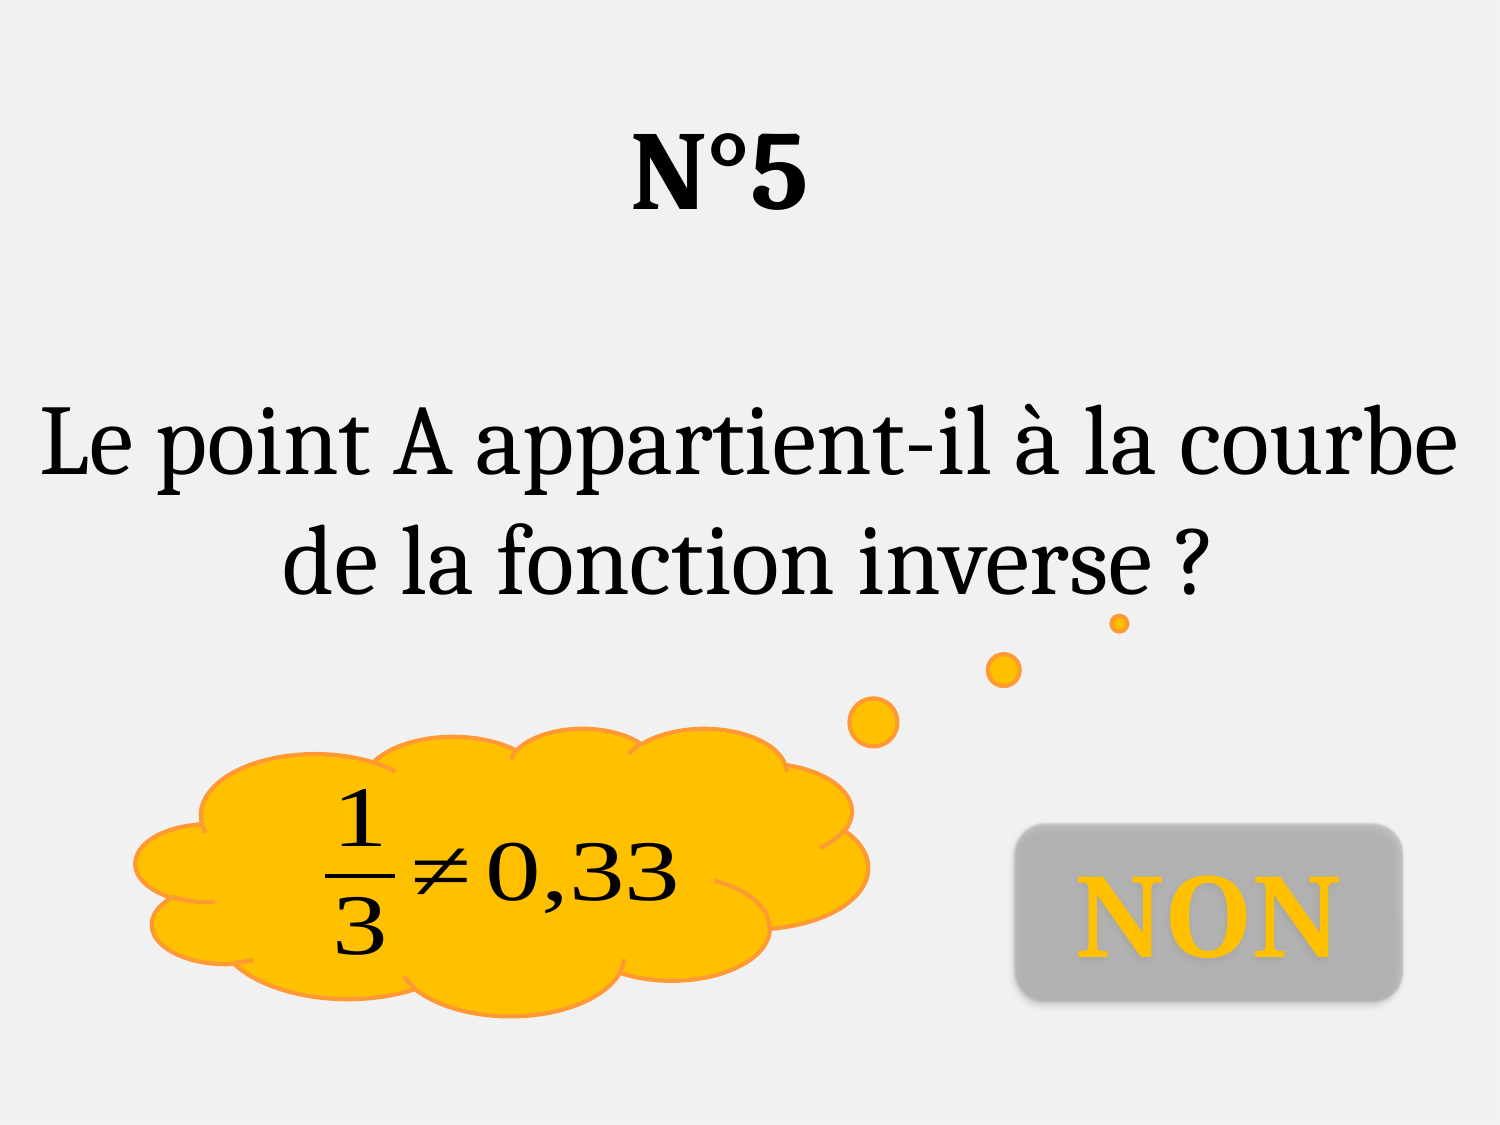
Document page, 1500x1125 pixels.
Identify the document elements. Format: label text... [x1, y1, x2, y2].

text_box [985, 652, 1022, 689]
text_box [133, 726, 871, 1019]
text_box [1109, 613, 1130, 634]
text_box NON [1014, 823, 1404, 1003]
text_box [847, 696, 900, 749]
text_box N°5 [615, 89, 824, 240]
